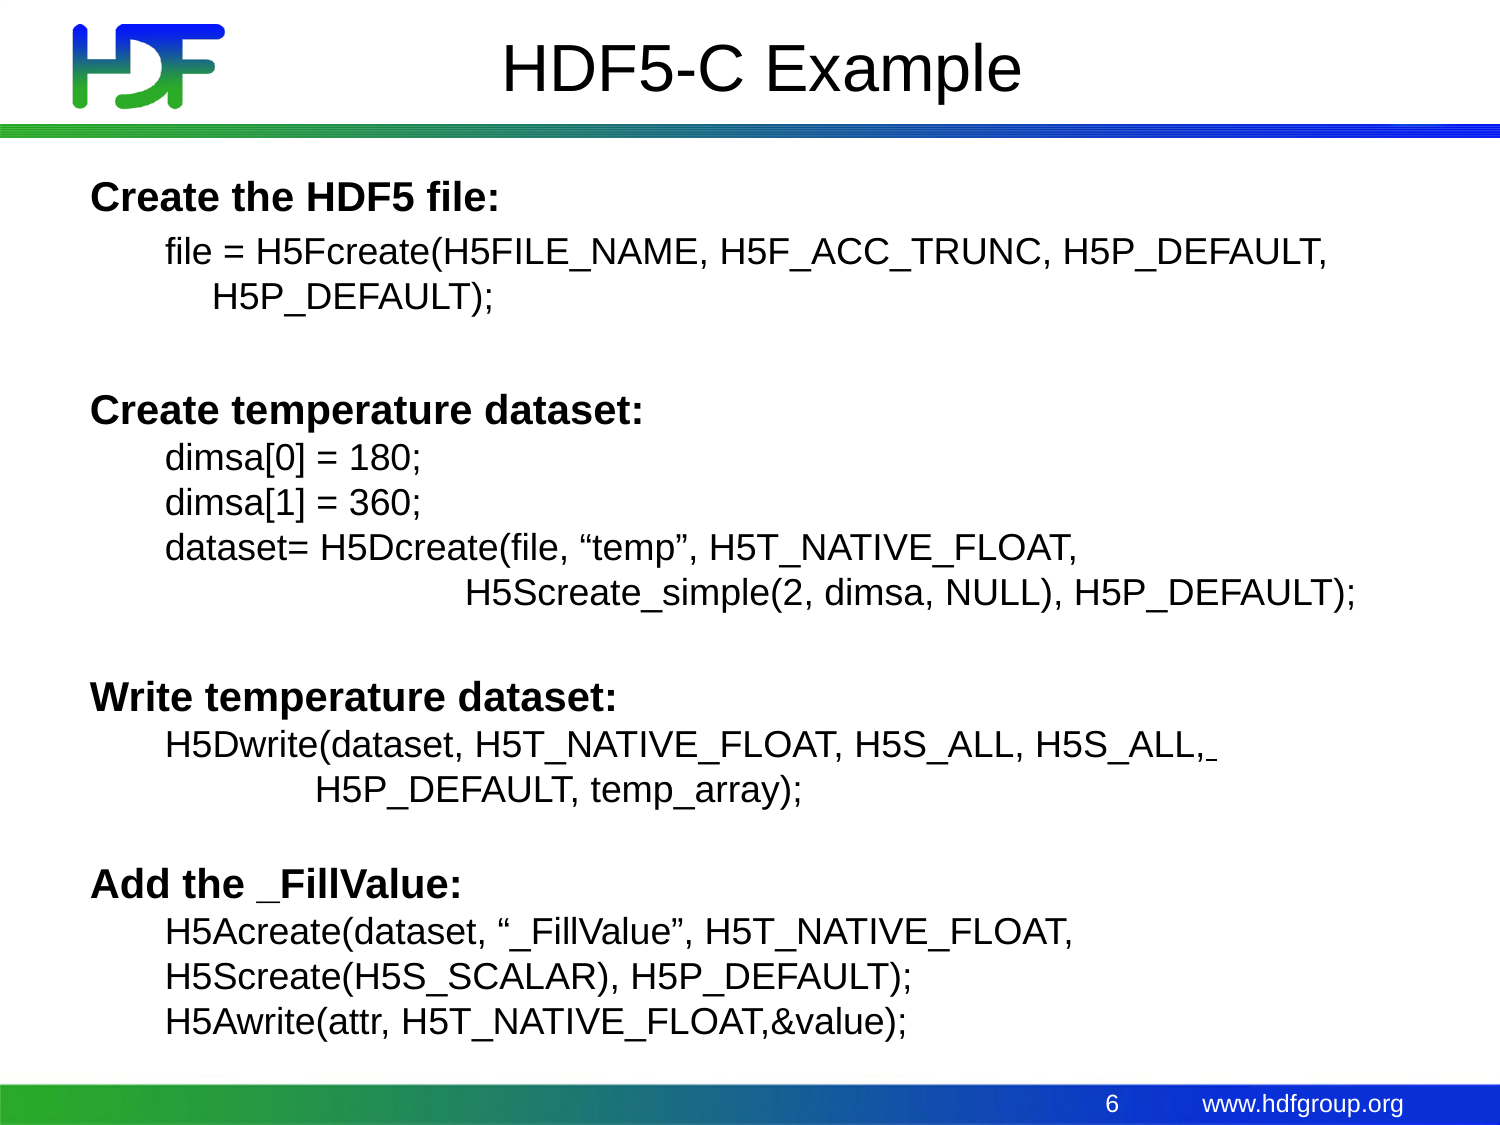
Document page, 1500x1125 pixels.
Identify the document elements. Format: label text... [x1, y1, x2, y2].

text_box Add the _FillValue: H5Acreate(dataset, “_FillValue”, H5T_NATIVE_FLOAT, H5Screate(H5S_SCALAR), H5P_DEFAULT); H5Awrite(attr, H5T_NATIVE_FLOAT,&value); [75, 849, 1400, 1050]
picture [0, 0, 1500, 1125]
text_box Write temperature dataset: H5Dwrite(dataset, H5T_NATIVE_FLOAT, H5S_ALL, H5S_ALL, H5P_DEFAULT, temp_array); [75, 662, 1400, 818]
title HDF5-C Example [187, 24, 1338, 113]
text_box Create temperature dataset: dimsa[0] = 180; dimsa[1] = 360; dataset= H5Dcreate(file, “temp”, H5T_NATIVE_FLOAT, H5Screate_simple(2, dimsa, NULL), H5P_DEFAULT); [75, 375, 1375, 620]
list Create the HDF5 file: file = H5Fcreate(H5FILE_NAME, H5F_ACC_TRUNC, H5P_DEFAULT, H5P_DEFAULT); [74, 162, 1438, 338]
slide_number 6 [1049, 1087, 1176, 1125]
